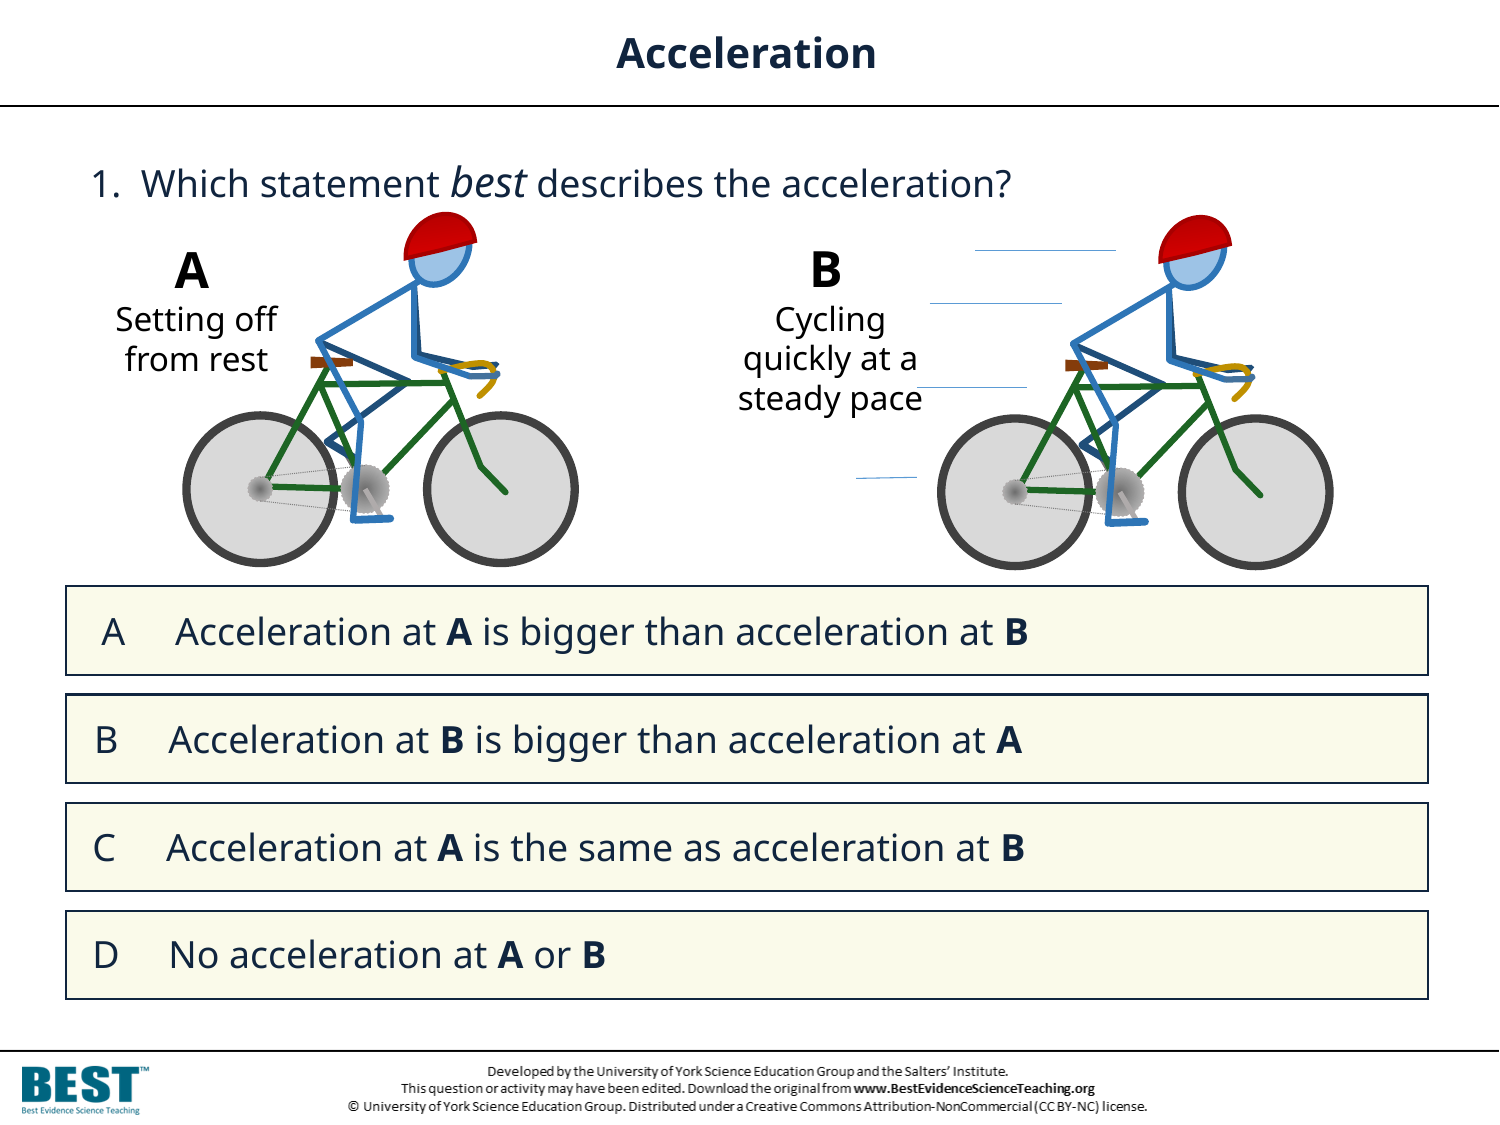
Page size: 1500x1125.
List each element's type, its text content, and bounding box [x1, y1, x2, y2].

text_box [86, 211, 1330, 567]
picture [0, 105, 1500, 1125]
text_box Acceleration [23, 4, 1471, 99]
